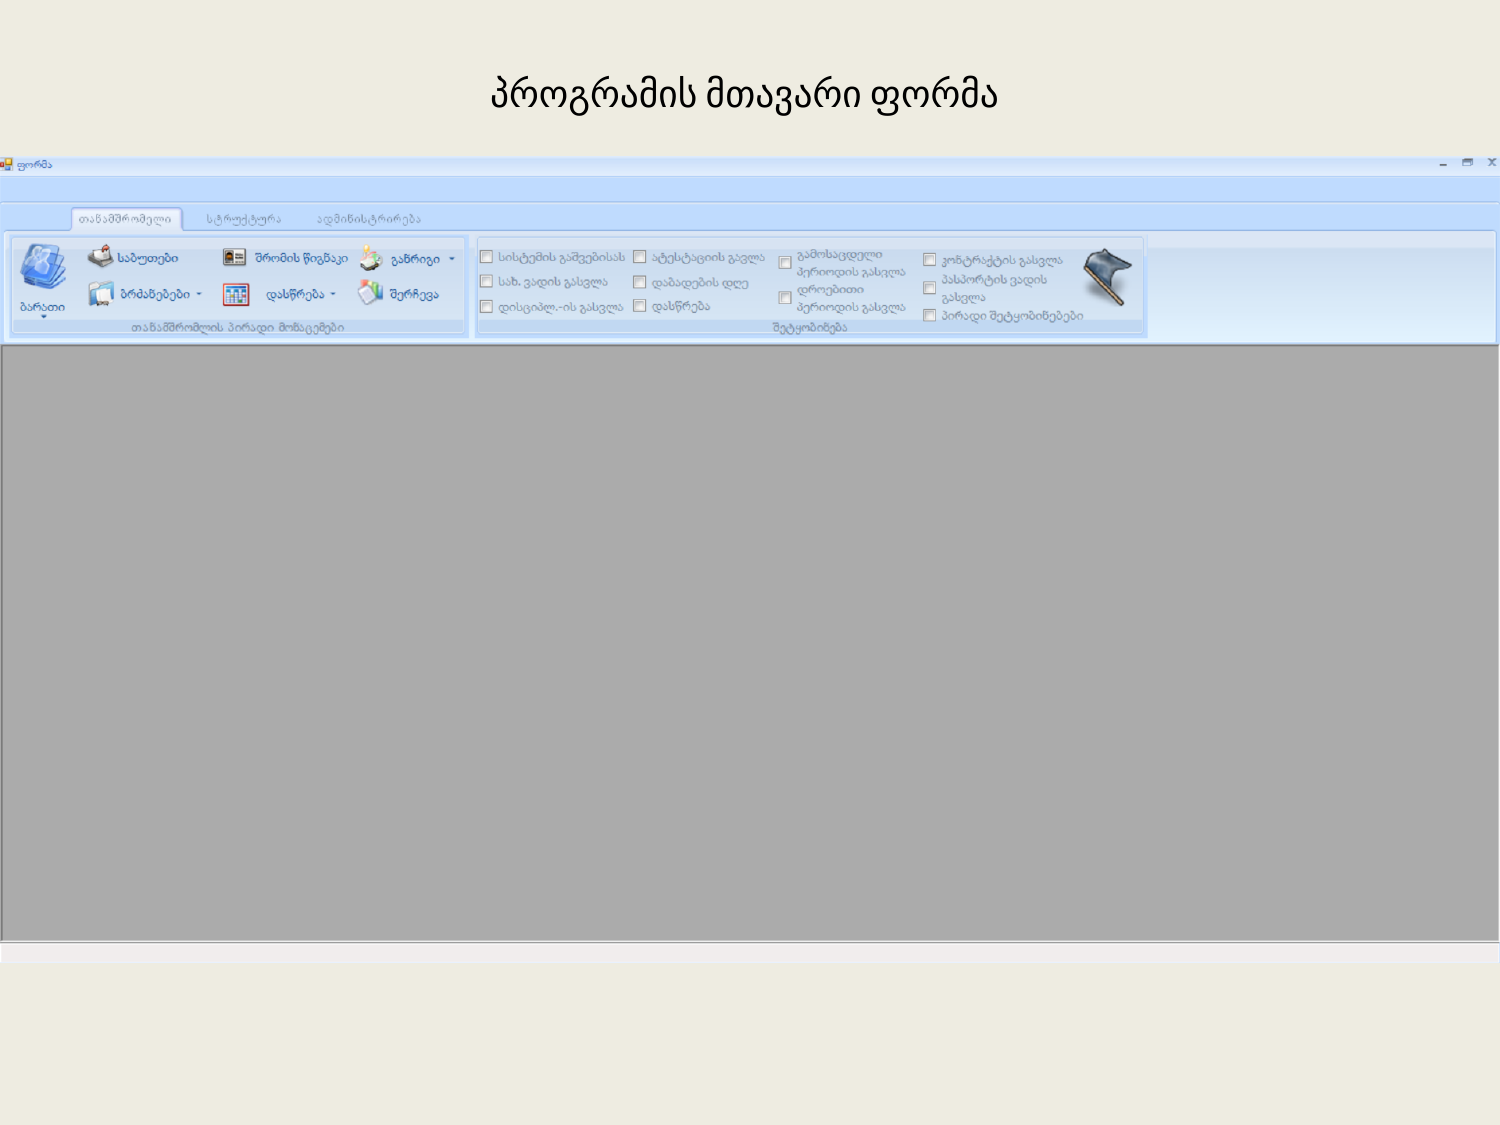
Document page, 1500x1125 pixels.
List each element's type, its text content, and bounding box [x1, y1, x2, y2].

picture [0, 155, 1500, 963]
text_box პროგრამის მთავარი ფორმა [81, 62, 1418, 123]
